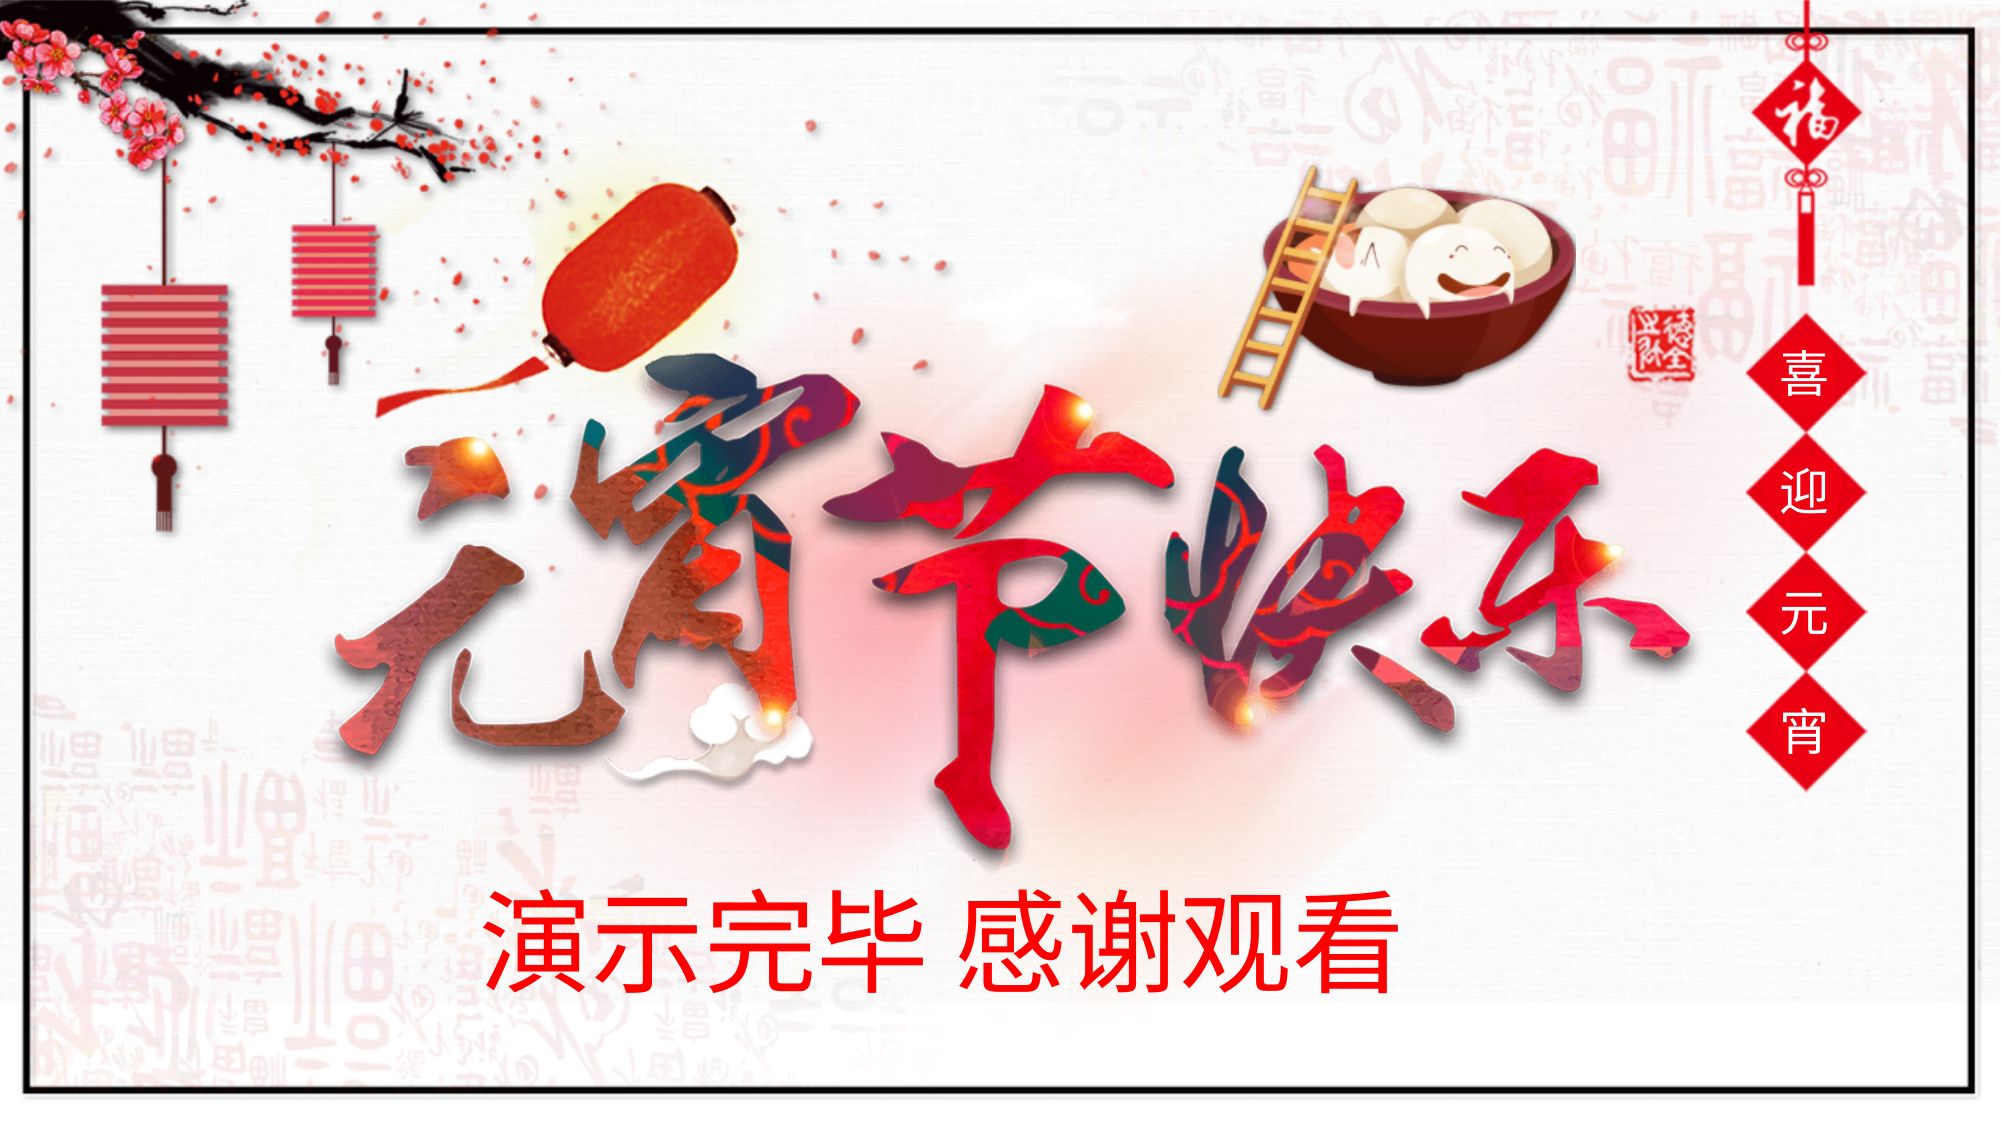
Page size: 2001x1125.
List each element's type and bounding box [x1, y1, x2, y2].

picture [0, 0, 2000, 1125]
text_box [1745, 0, 1868, 793]
